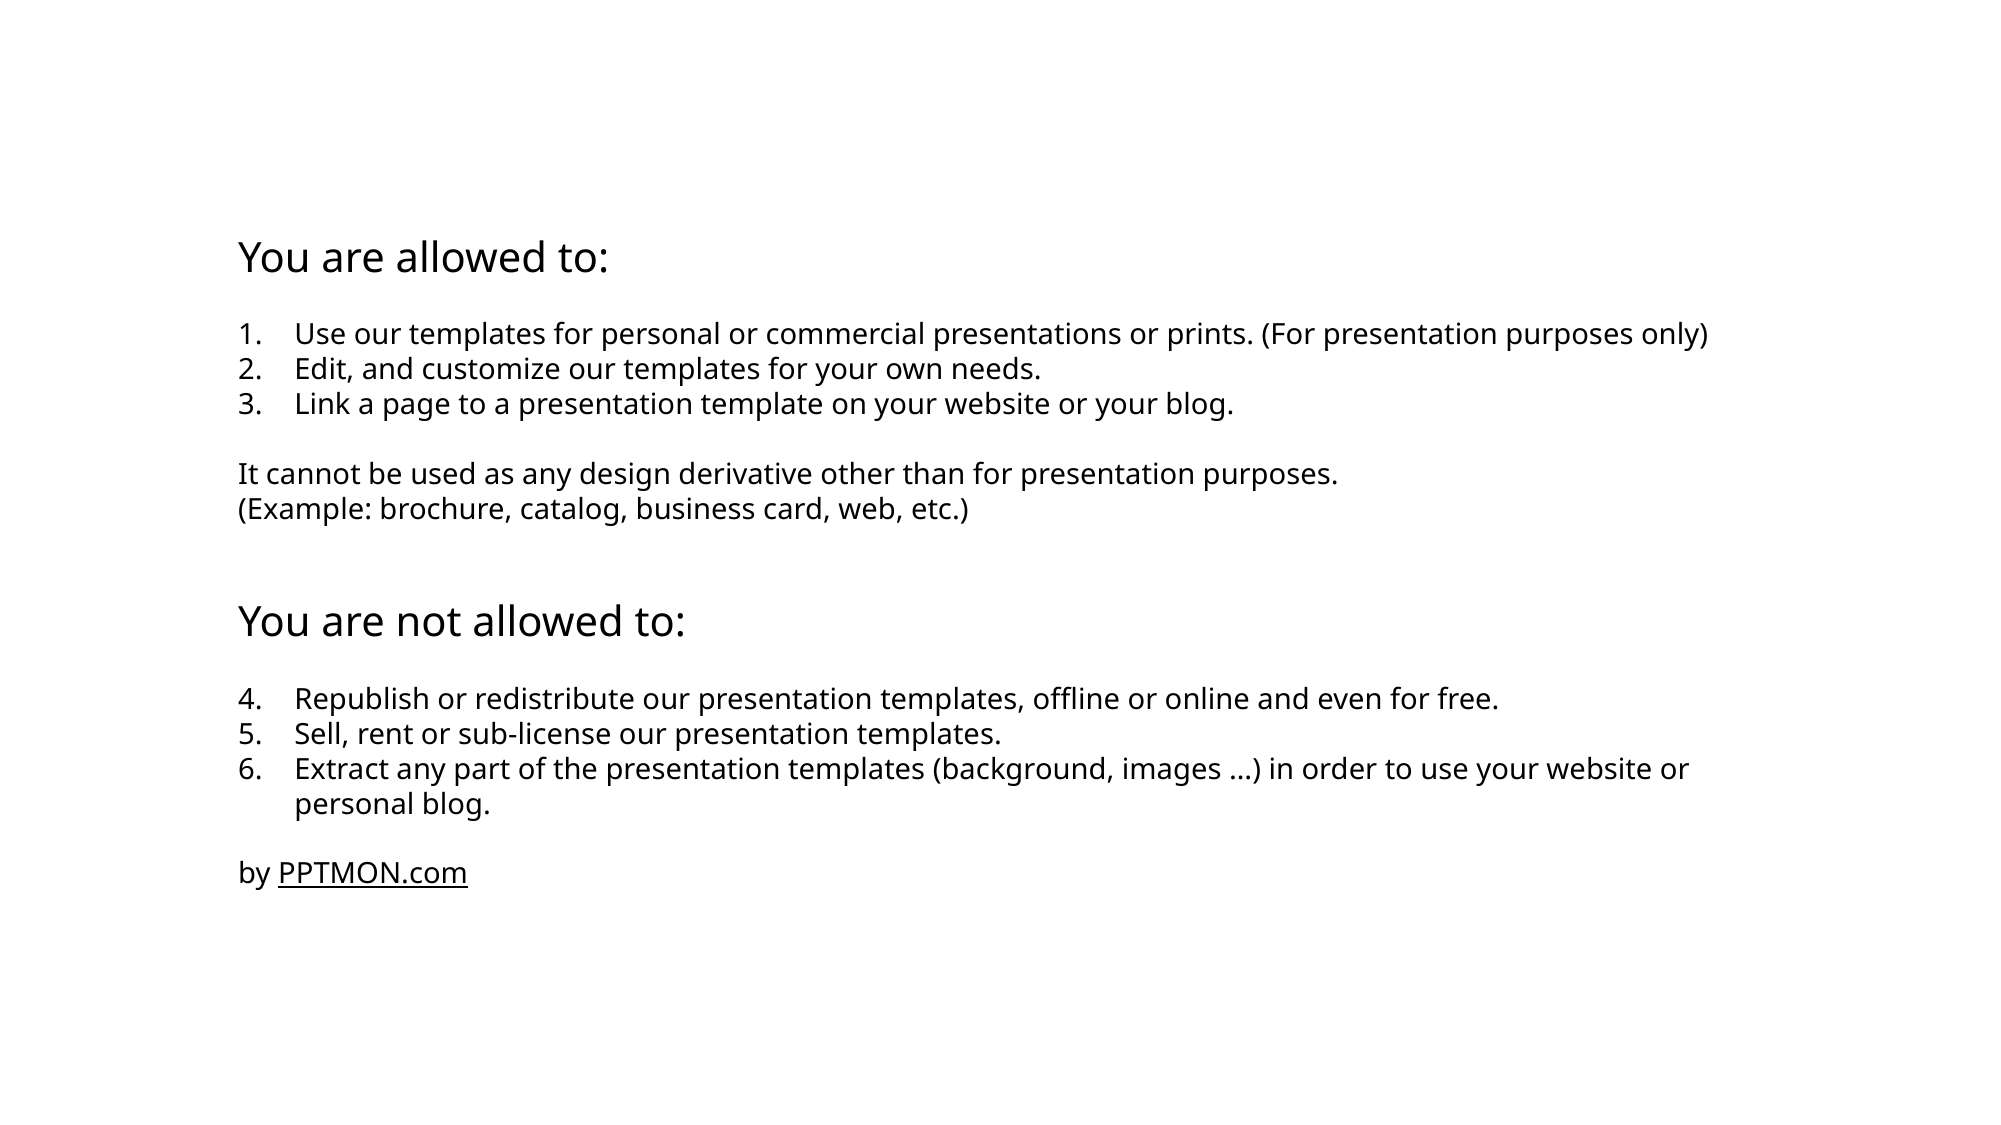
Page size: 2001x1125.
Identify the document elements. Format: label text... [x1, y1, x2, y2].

text_box You are allowed to: Use our templates for personal or commercial presentations or prints. (For presentation purposes only) Edit, and customize our templates for your own needs. Link a page to a presentation template on your website or your blog. It cannot be used as any design derivative other than for presentation purposes. (Example: brochure, catalog, business card, web, etc.) You are not allowed to: Republish or redistribute our presentation templates, offline or online and even for free. Sell, rent or sub-license our presentation templates. Extract any part of the presentation templates (background, images …) in order to use your website or personal blog. by PPTMON.com [223, 222, 1777, 902]
